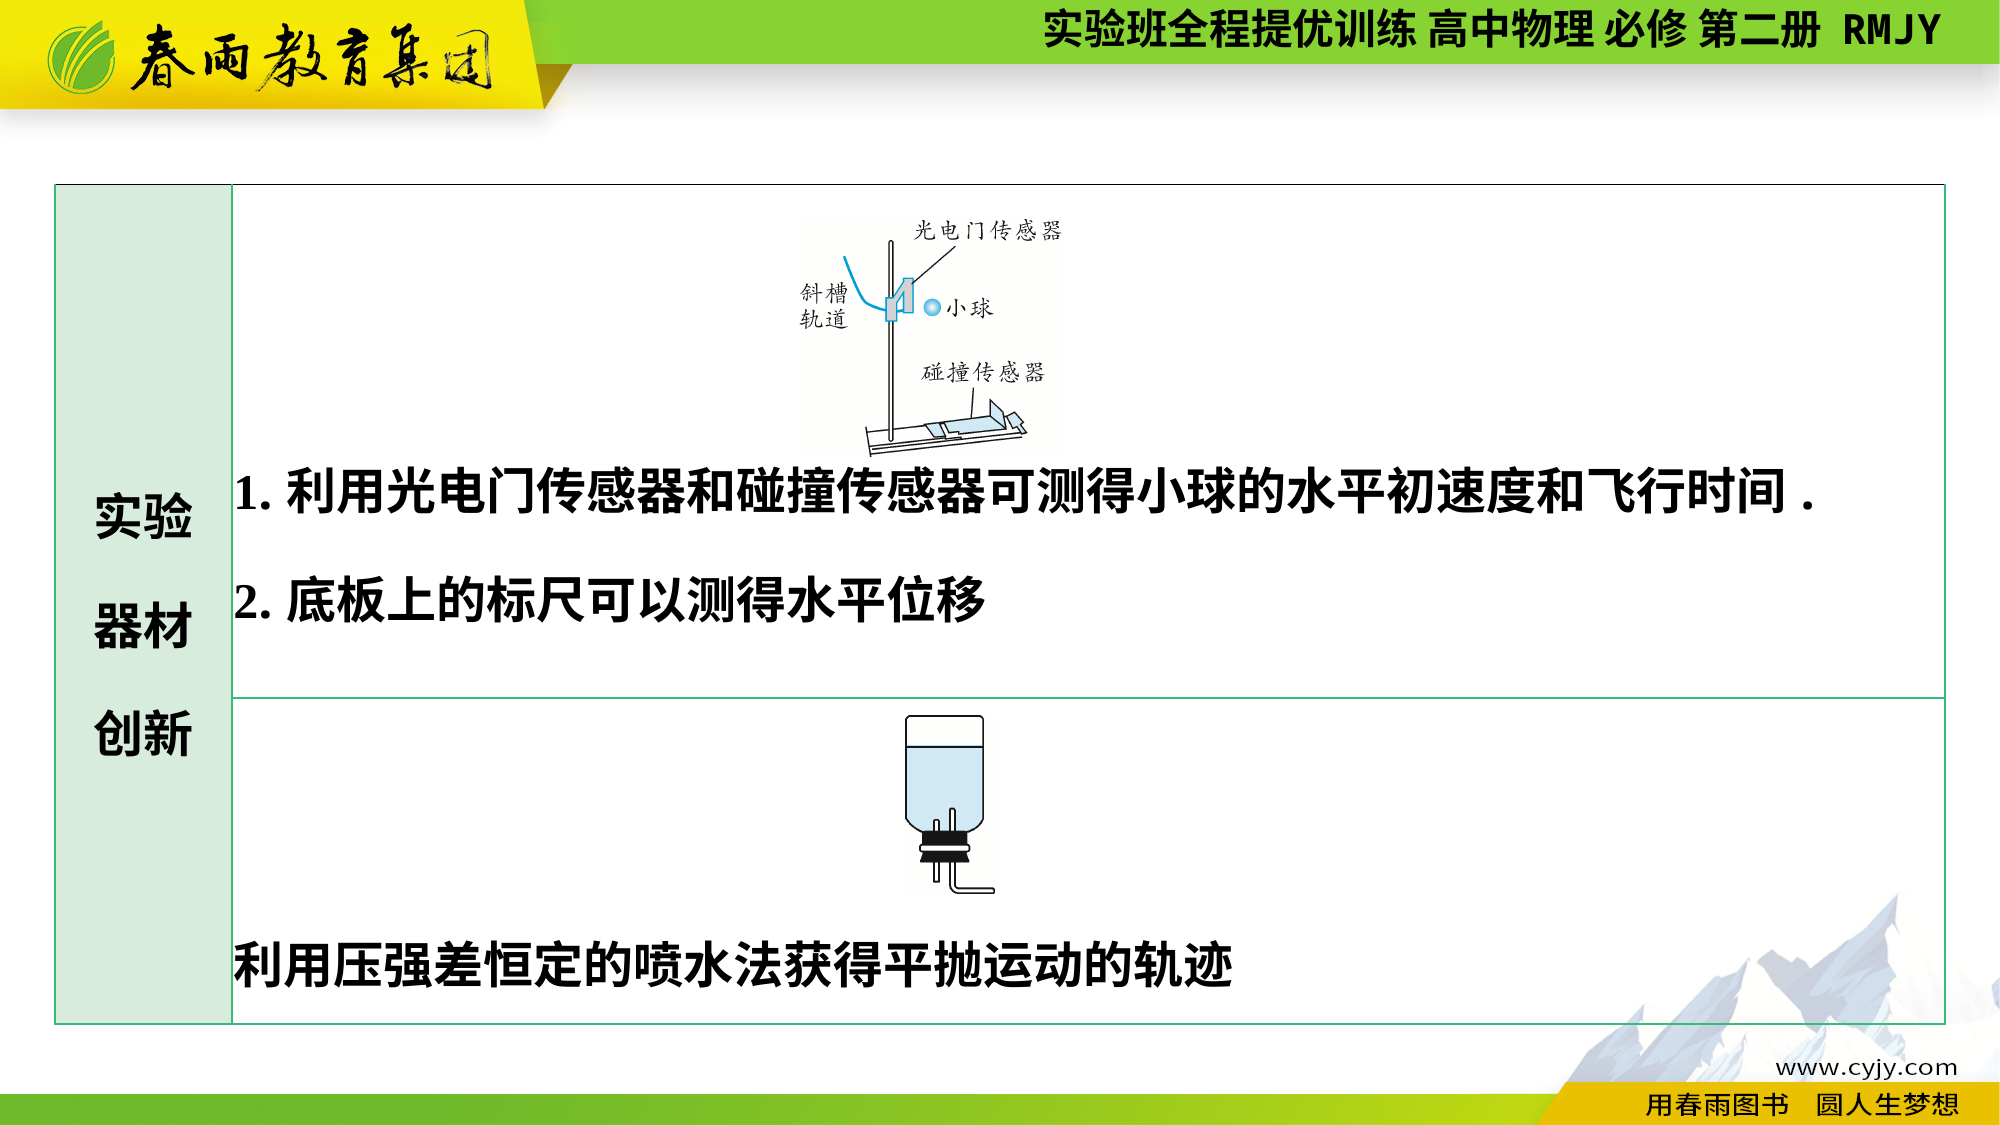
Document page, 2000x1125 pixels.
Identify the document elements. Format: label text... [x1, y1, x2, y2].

table_header 1.利用光电门传感器和碰撞传感器可测得小球的水平初速度和飞行时间. 2.底板上的标尺可以测得水平位移 [233, 185, 1944, 697]
picture [0, 0, 2000, 1125]
table_cell 利用压强差恒定的喷水法获得平抛运动的轨迹 [233, 699, 1944, 1023]
table_header 实验 器材 创新 [56, 185, 231, 1023]
